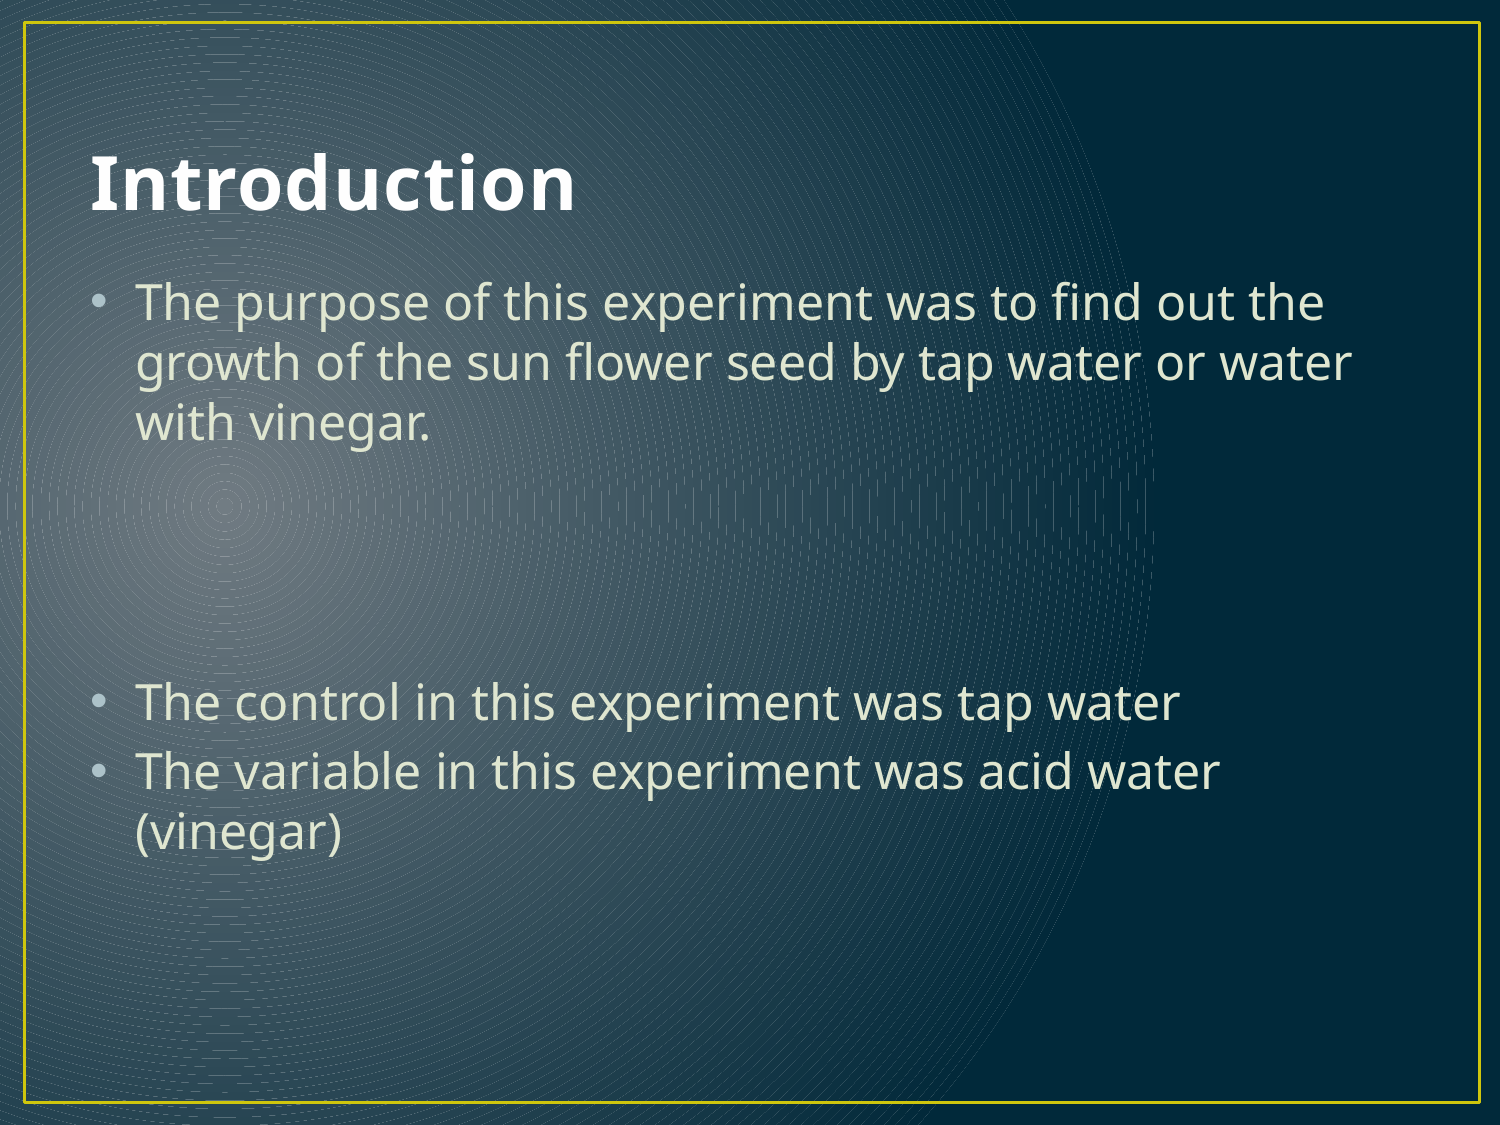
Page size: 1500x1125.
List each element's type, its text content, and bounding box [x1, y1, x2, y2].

list The purpose of this experiment was to find out the growth of the sun flower seed by tap water or water with vinegar. The control in this experiment was tap water The variable in this experiment was acid water (vinegar) [75, 262, 1425, 1005]
title Introduction [75, 45, 1425, 233]
